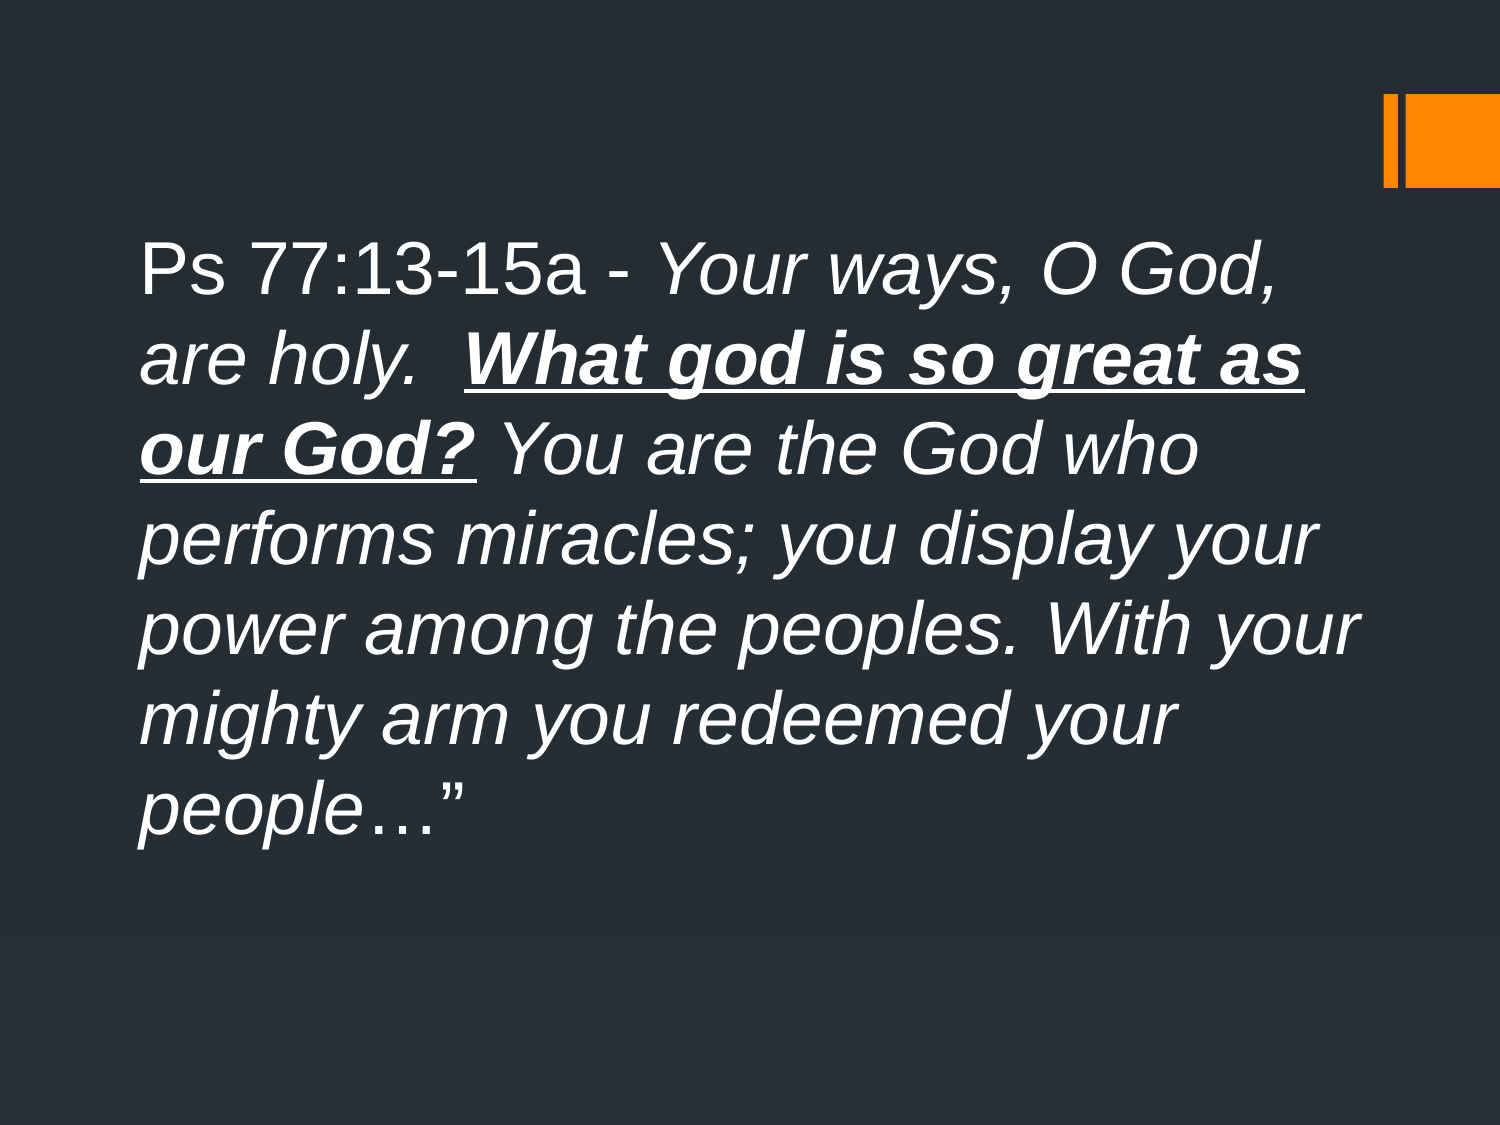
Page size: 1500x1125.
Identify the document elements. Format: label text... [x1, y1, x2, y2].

text_box Ps 77:13-15a - Your ways, O God, are holy. What god is so great as our God? You are the God who performs miracles; you display your power among the peoples. With your mighty arm you redeemed your people…” [124, 212, 1400, 858]
